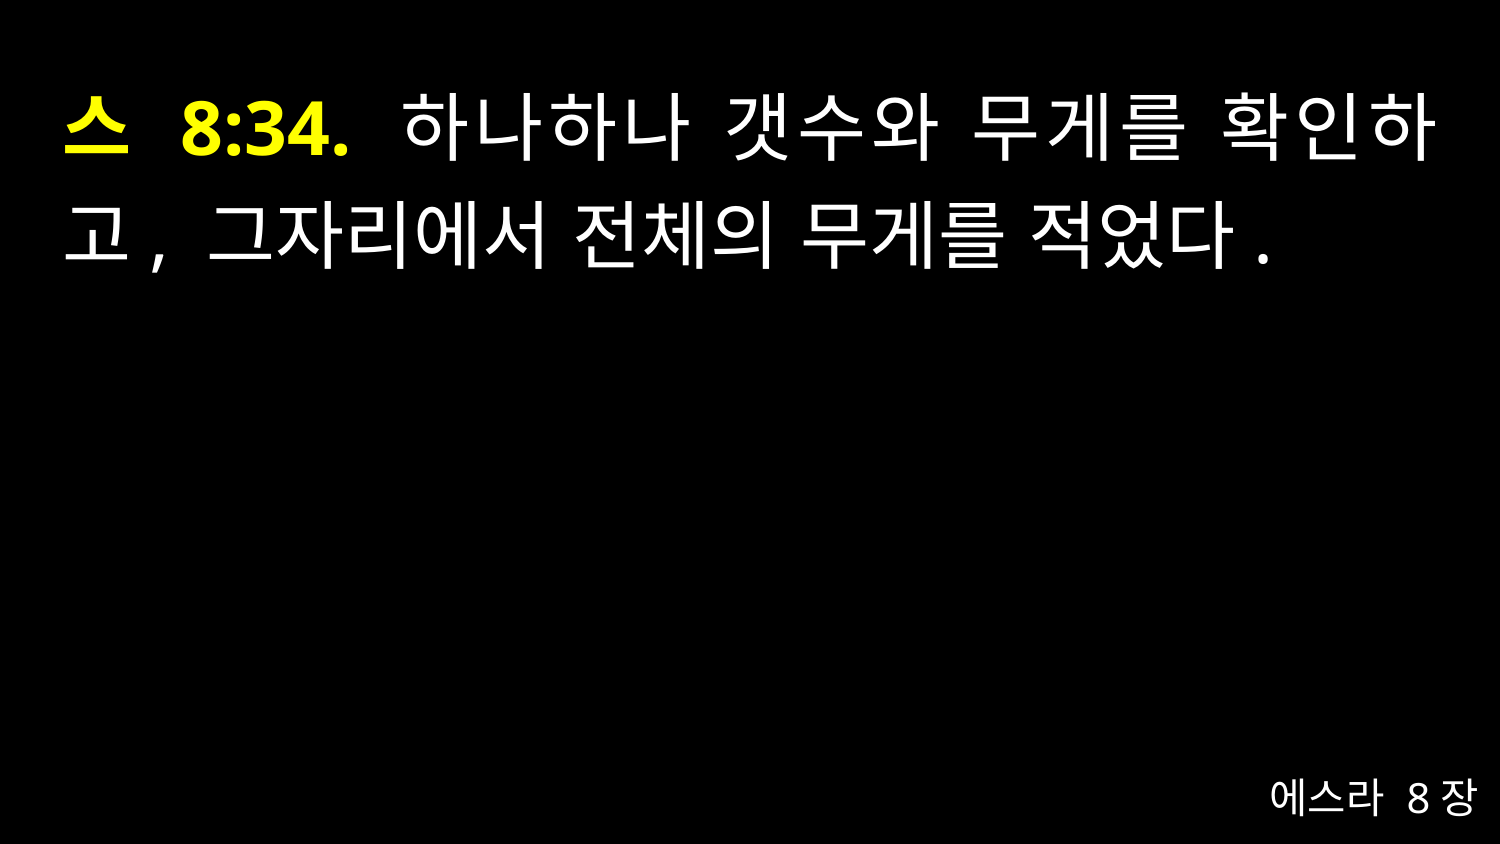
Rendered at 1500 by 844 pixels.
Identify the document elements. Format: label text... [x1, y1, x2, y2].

subtitle 에스라 8장 [916, 770, 1500, 844]
title 스 8:34. 하나하나 갯수와 무게를 확인하고, 그자리에서 전체의 무게를 적었다. [0, 0, 1500, 844]
